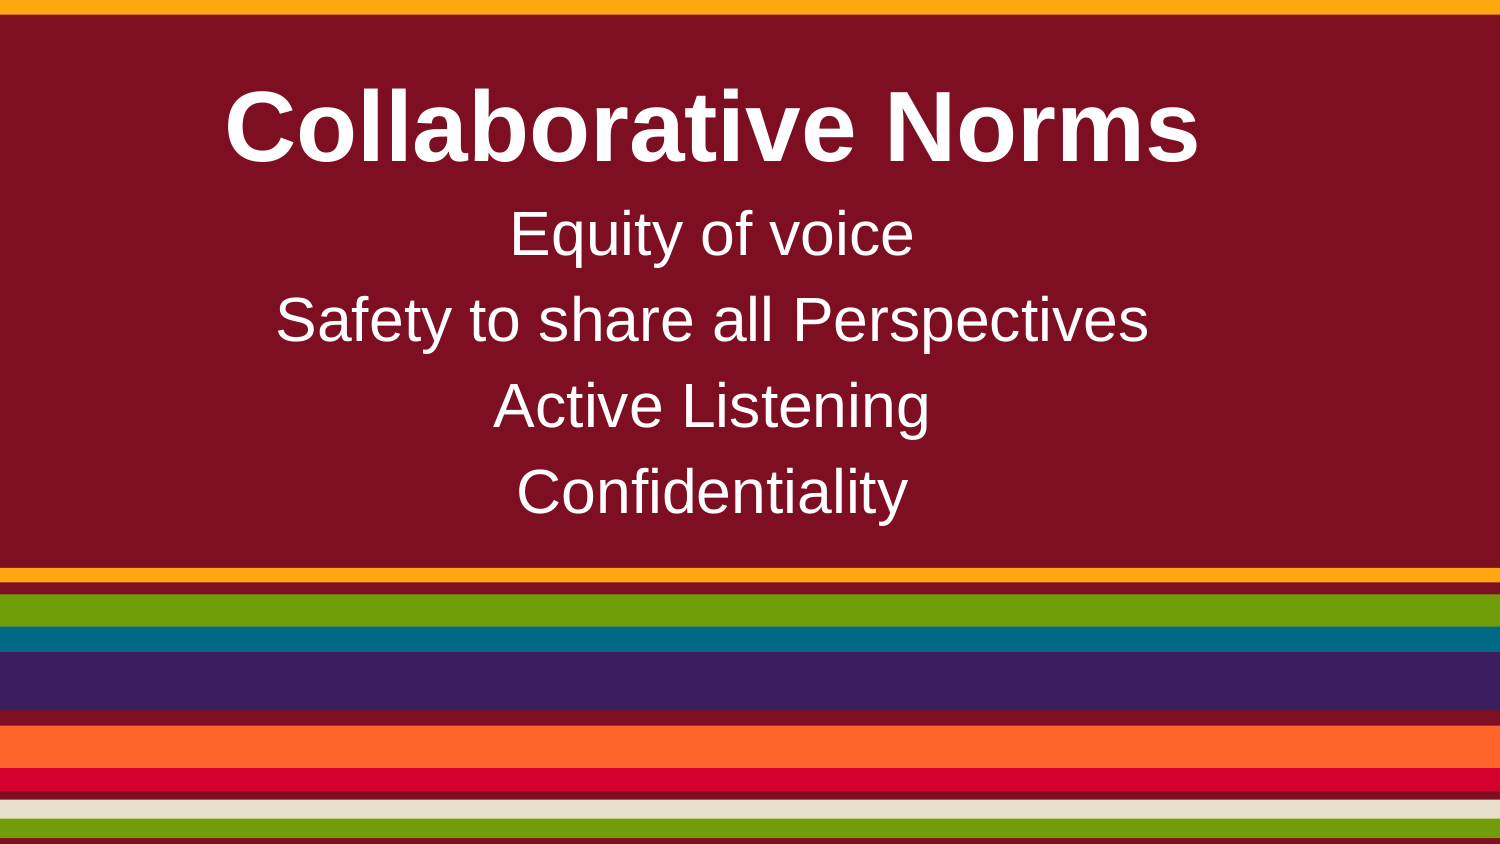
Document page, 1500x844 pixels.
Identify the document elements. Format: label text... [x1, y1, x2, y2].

text_box Collaborative Norms Equity of voice Safety to share all Perspectives Active Listening Confidentiality [0, 0, 1426, 570]
